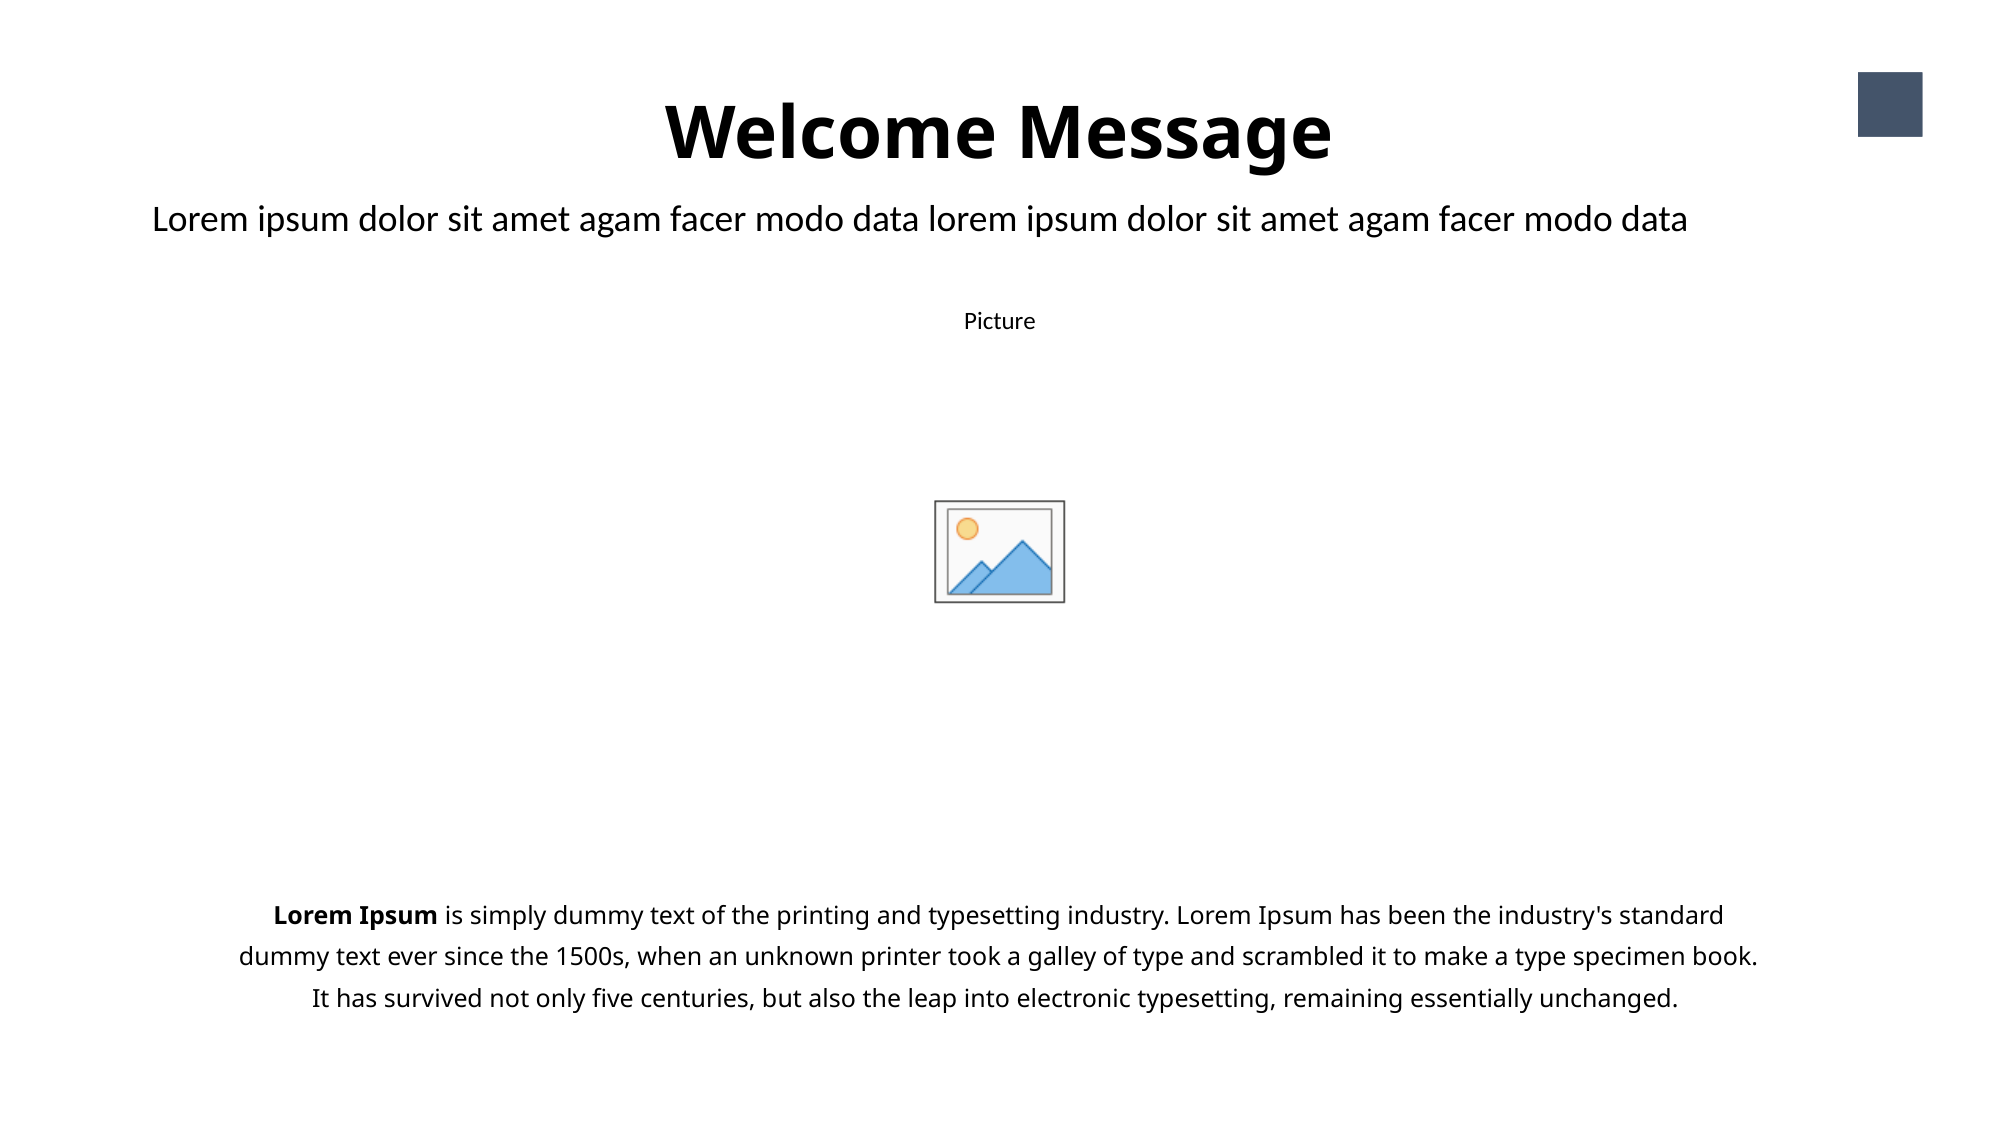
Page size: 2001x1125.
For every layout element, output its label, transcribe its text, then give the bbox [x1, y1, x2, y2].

title Welcome Message [137, 78, 1863, 186]
text_box [1857, 71, 1924, 78]
text_box [1863, 130, 1924, 138]
subtitle Lorem ipsum dolor sit amet agam facer modo data lorem ipsum dolor sit amet agam facer modo data [137, 186, 1863, 227]
picture [0, 297, 2000, 807]
text_box Lorem Ipsum is simply dummy text of the printing and typesetting industry. Lorem Ipsum has been the industry's standard dummy text ever since the 1500s, when an unknown printer took a galley of type and scrambled it to make a type specimen book. It has survived not only five centuries, but also the leap into electronic typesetting, remaining essentially unchanged. [213, 880, 1787, 1020]
slide_number 3 [1863, 78, 1927, 130]
